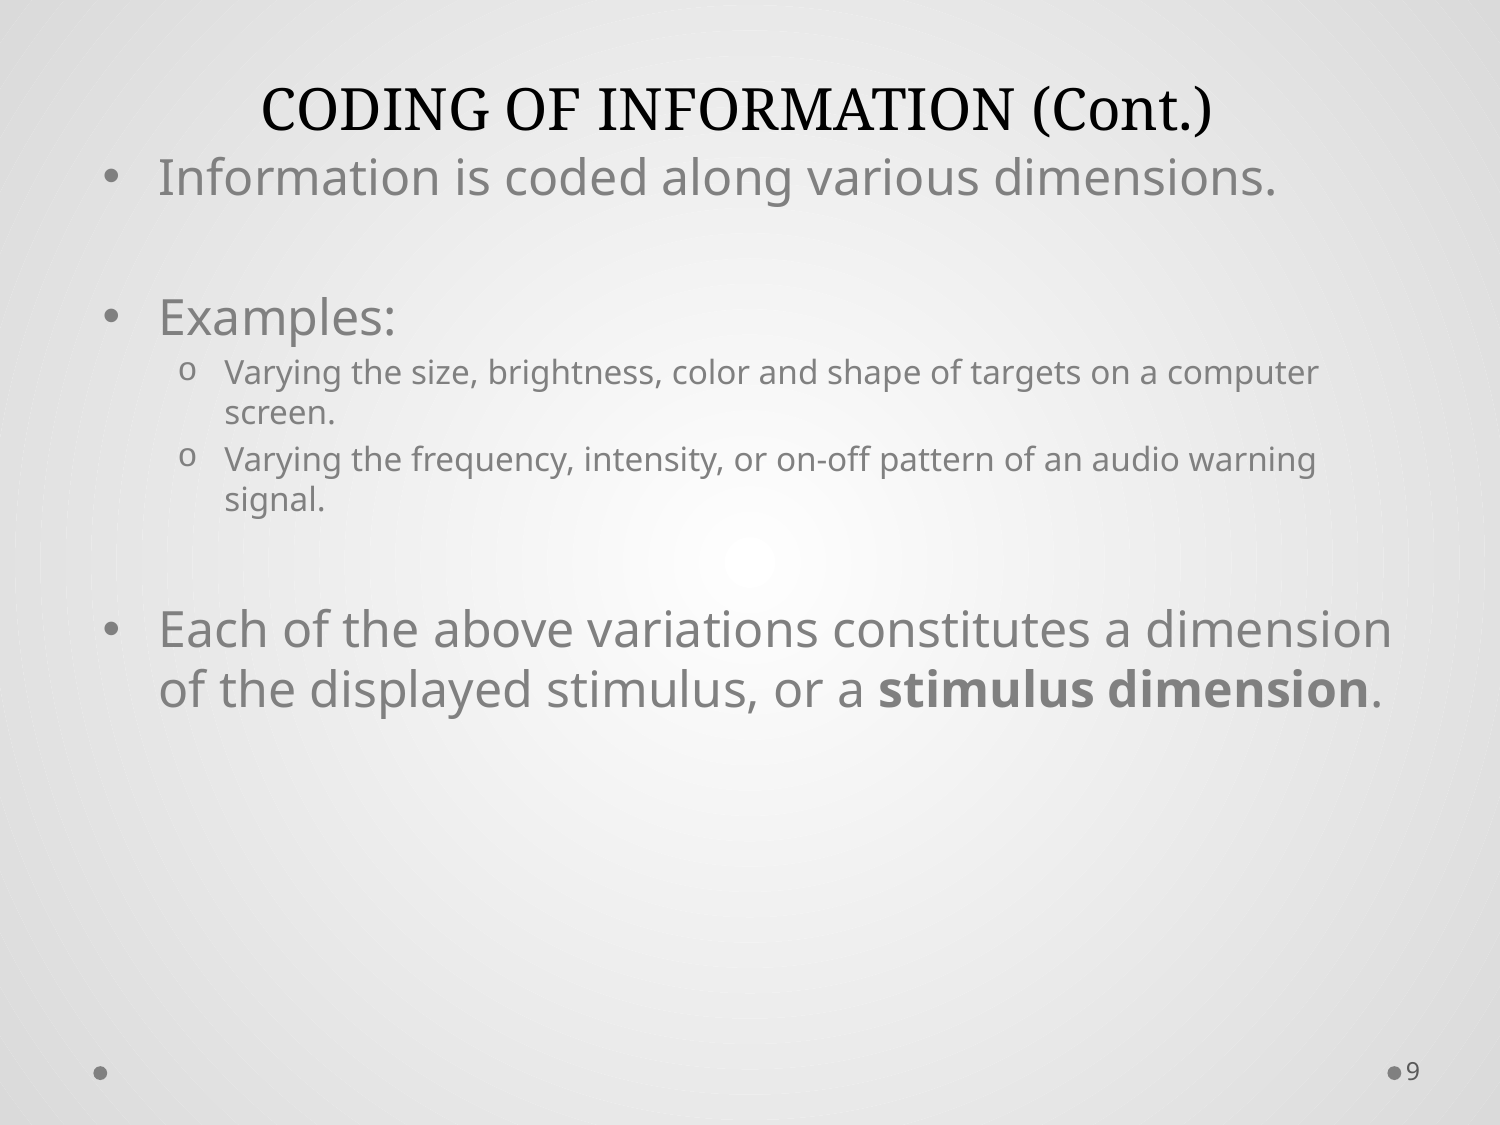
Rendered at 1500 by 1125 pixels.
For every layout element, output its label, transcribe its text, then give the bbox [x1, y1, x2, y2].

list Information is coded along various dimensions. Examples: Varying the size, brightness, color and shape of targets on a computer screen. Varying the frequency, intensity, or on-off pattern of an audio warning signal. Each of the above variations constitutes a dimension of the displayed stimulus, or a stimulus dimension. [87, 137, 1438, 1100]
title CODING OF INFORMATION (Cont.) [62, 50, 1413, 150]
slide_number 9 [1401, 1042, 1494, 1103]
